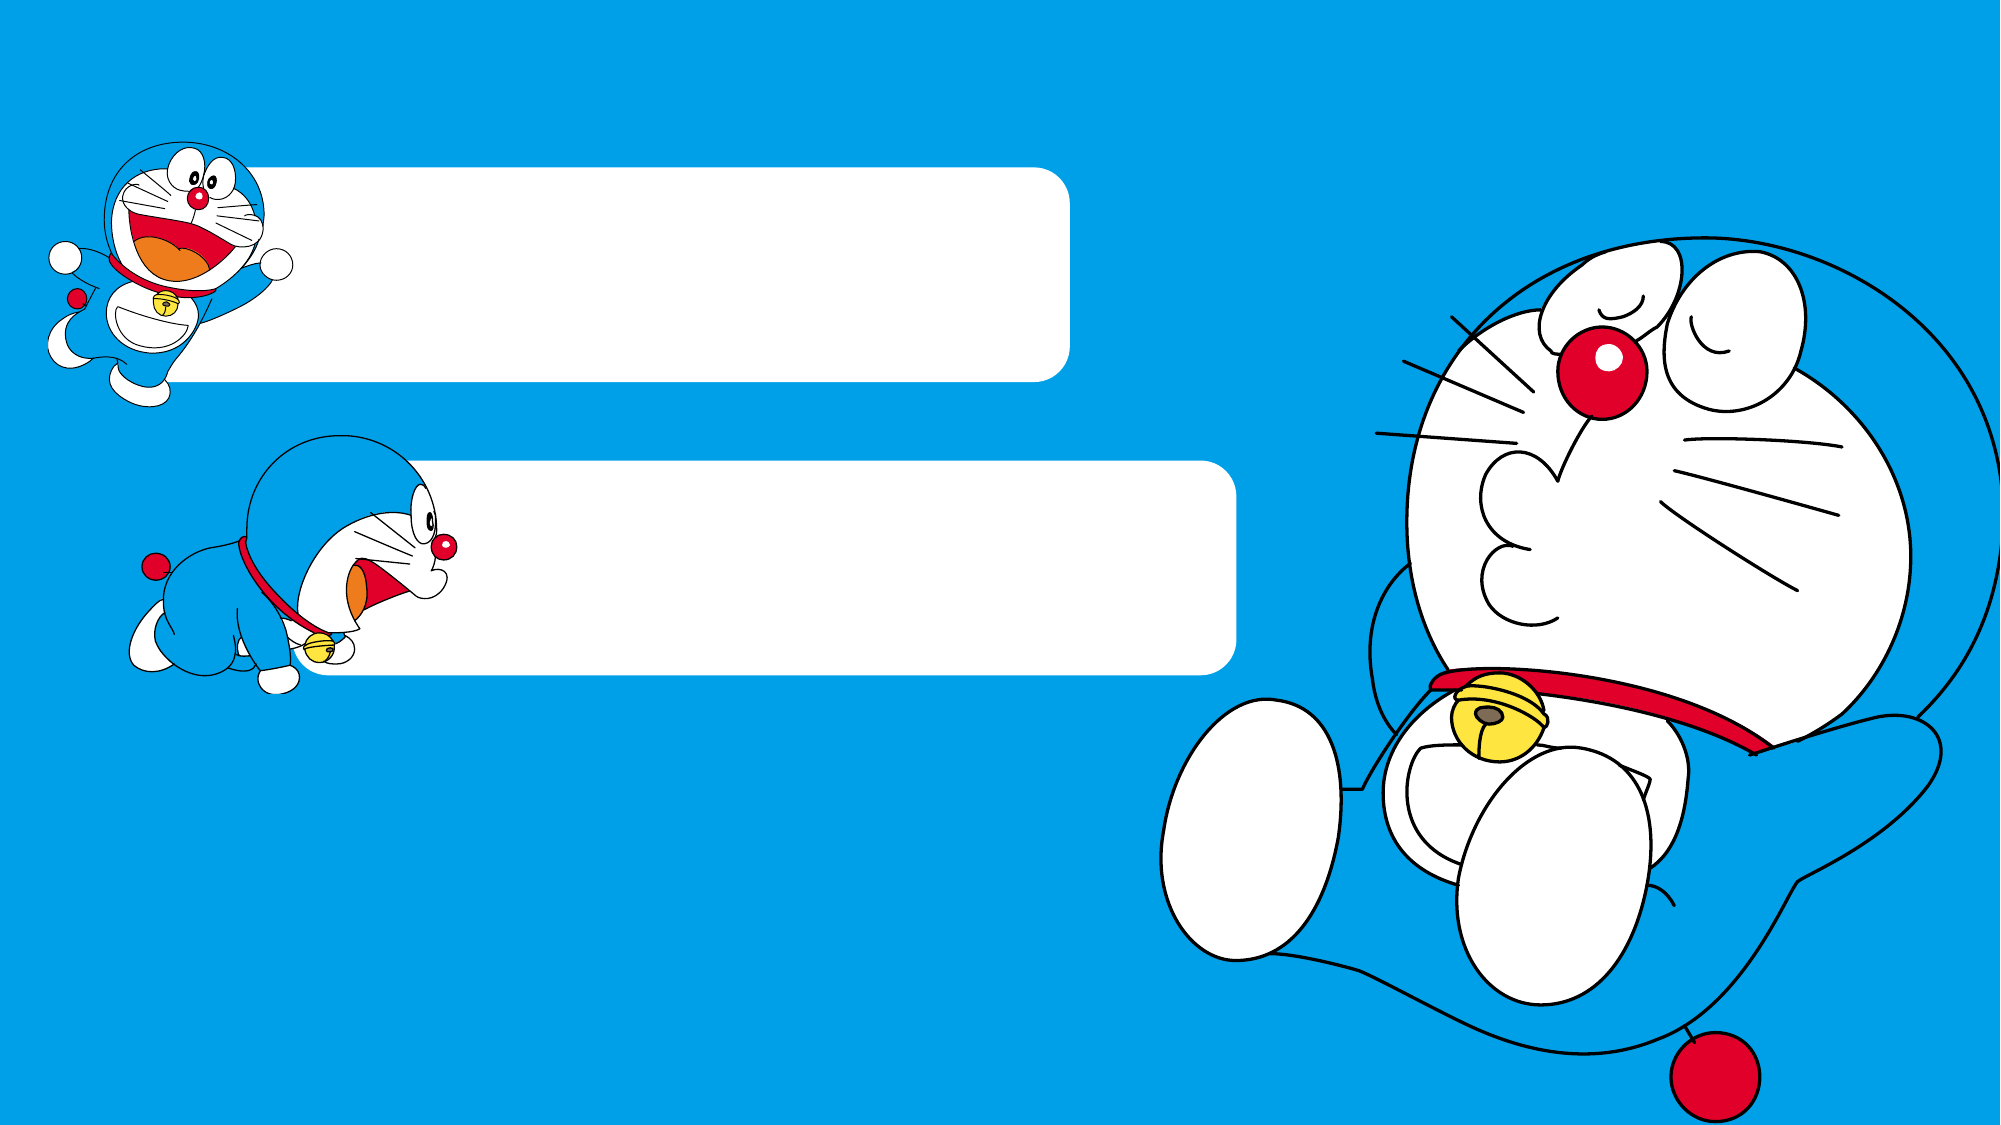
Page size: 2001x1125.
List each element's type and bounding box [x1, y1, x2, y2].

text_box [128, 434, 1237, 694]
picture [1161, 699, 1362, 961]
picture [1383, 239, 1911, 1005]
text_box [47, 140, 1070, 409]
picture [1671, 1032, 1760, 1122]
